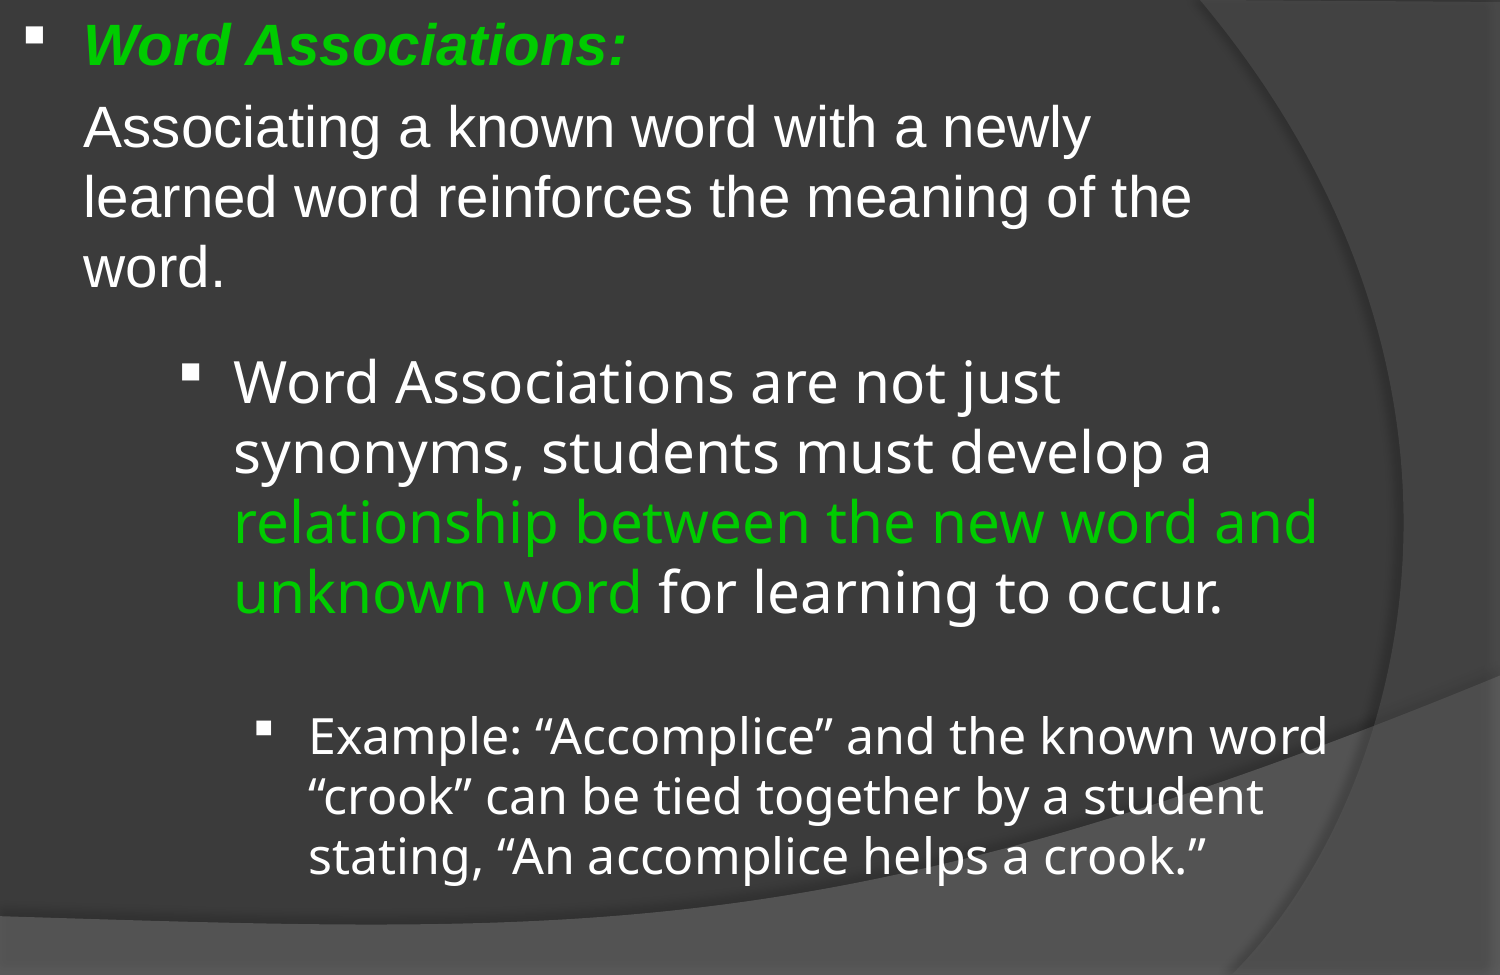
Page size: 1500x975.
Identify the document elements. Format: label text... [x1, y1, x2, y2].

text_box Word Associations are not just synonyms, students must develop a relationship between the new word and unknown word for learning to occur. Example: “Accomplice” and the known word “crook” can be tied together by a student stating, “An accomplice helps a crook.” [87, 337, 1363, 650]
list Word Associations: Associating a known word with a newly learned word reinforces the meaning of the word. [0, 0, 1238, 273]
